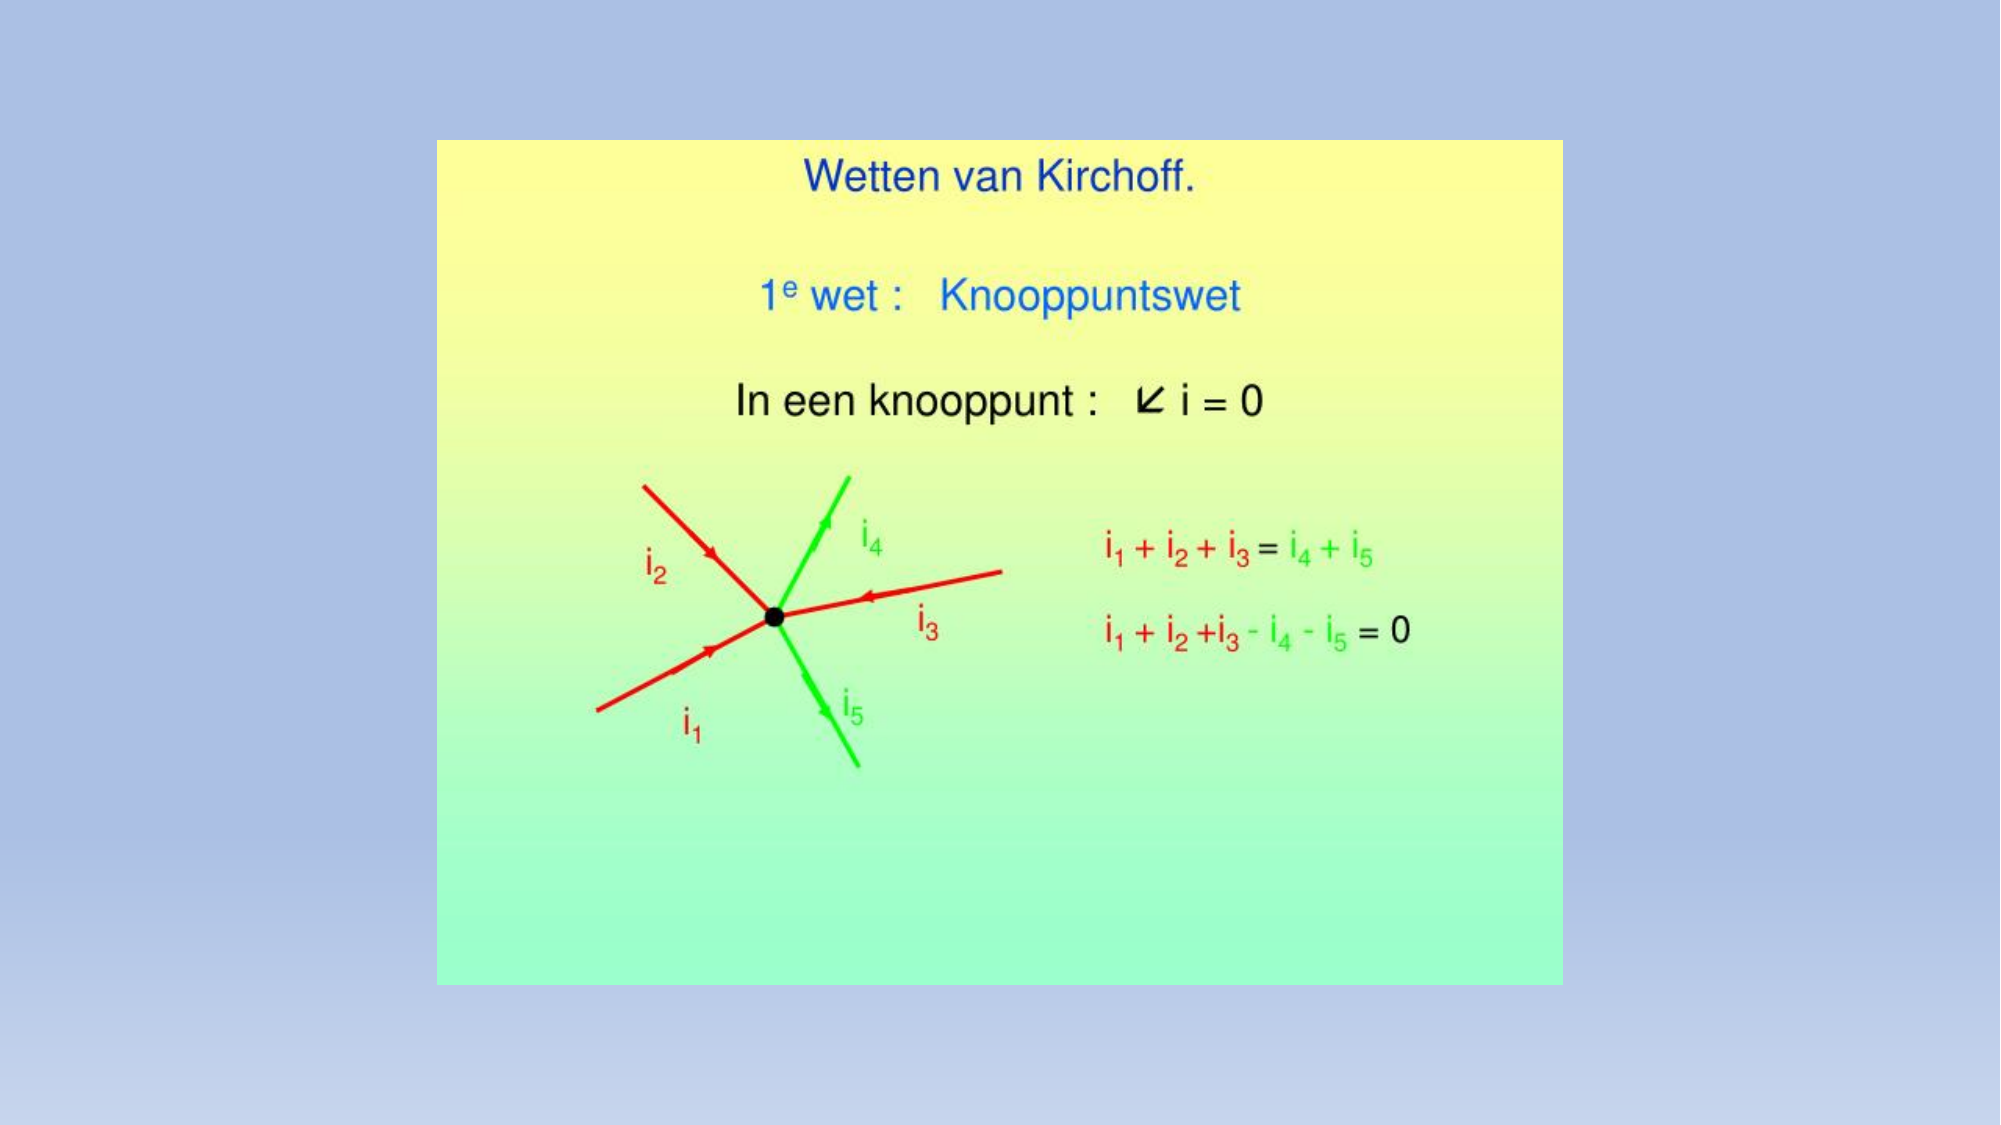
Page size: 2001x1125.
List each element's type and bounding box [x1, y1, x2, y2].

picture [437, 140, 1563, 985]
